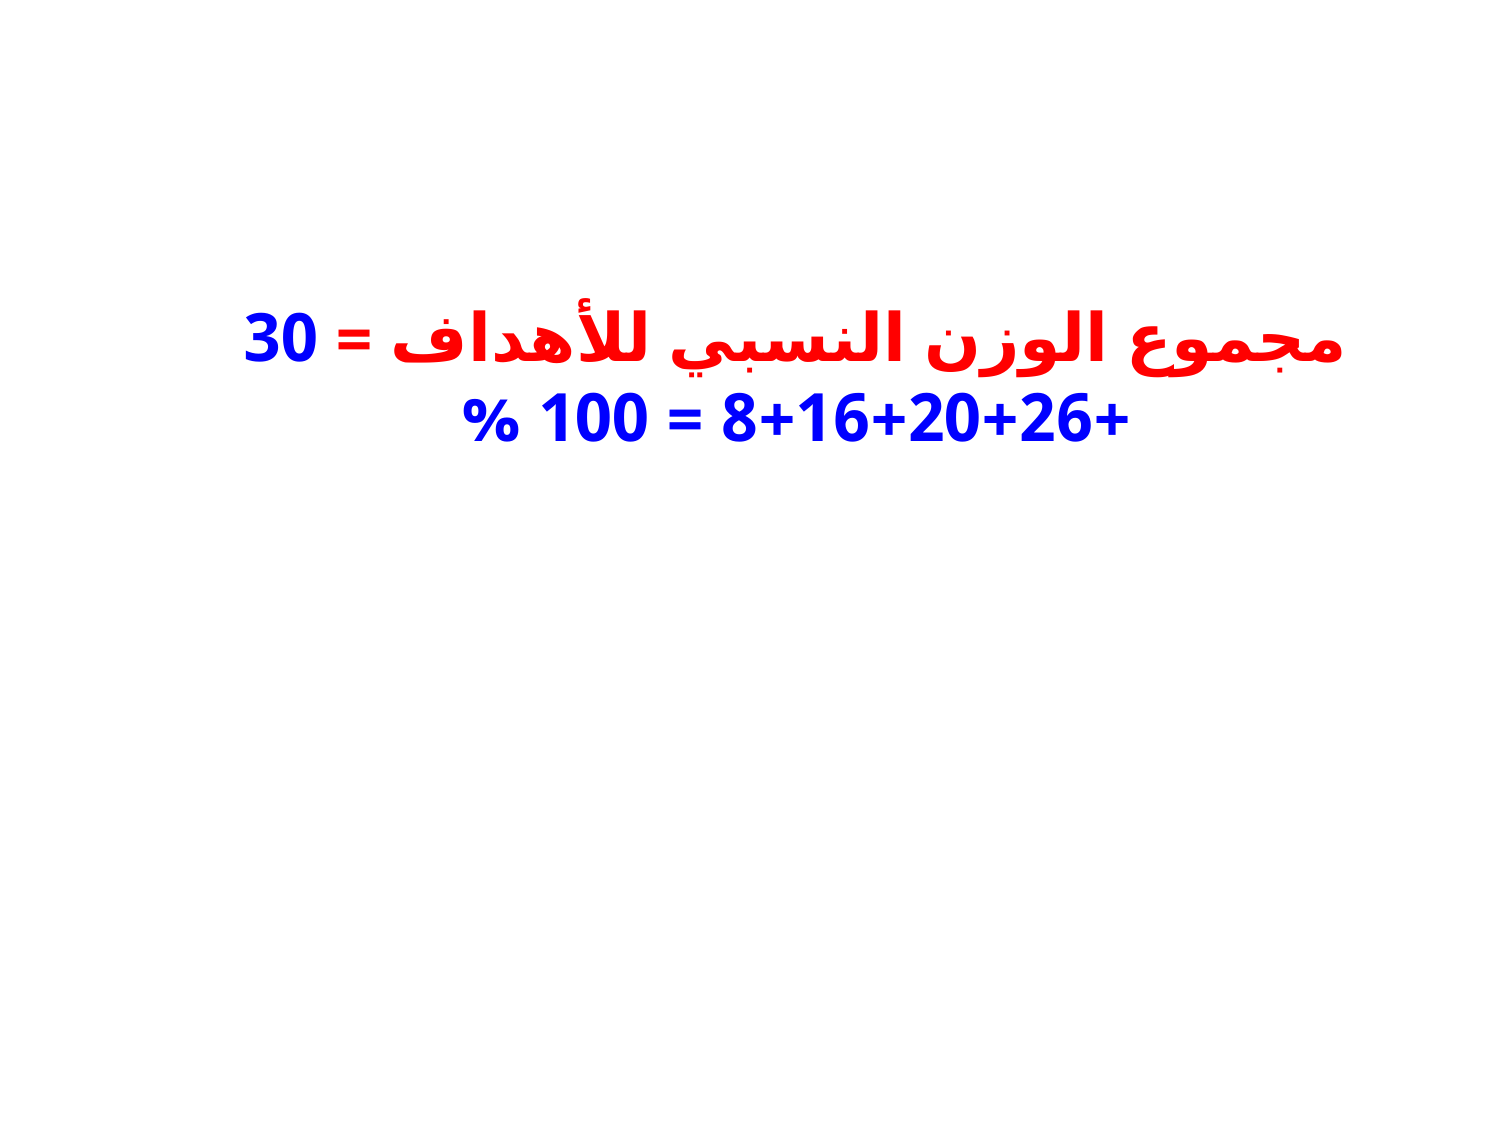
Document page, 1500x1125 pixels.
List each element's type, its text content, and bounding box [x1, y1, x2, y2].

text_box مجموع الوزن النسبي للأهداف = 30 +26+20+16+8 = 100 % [224, 287, 1368, 463]
